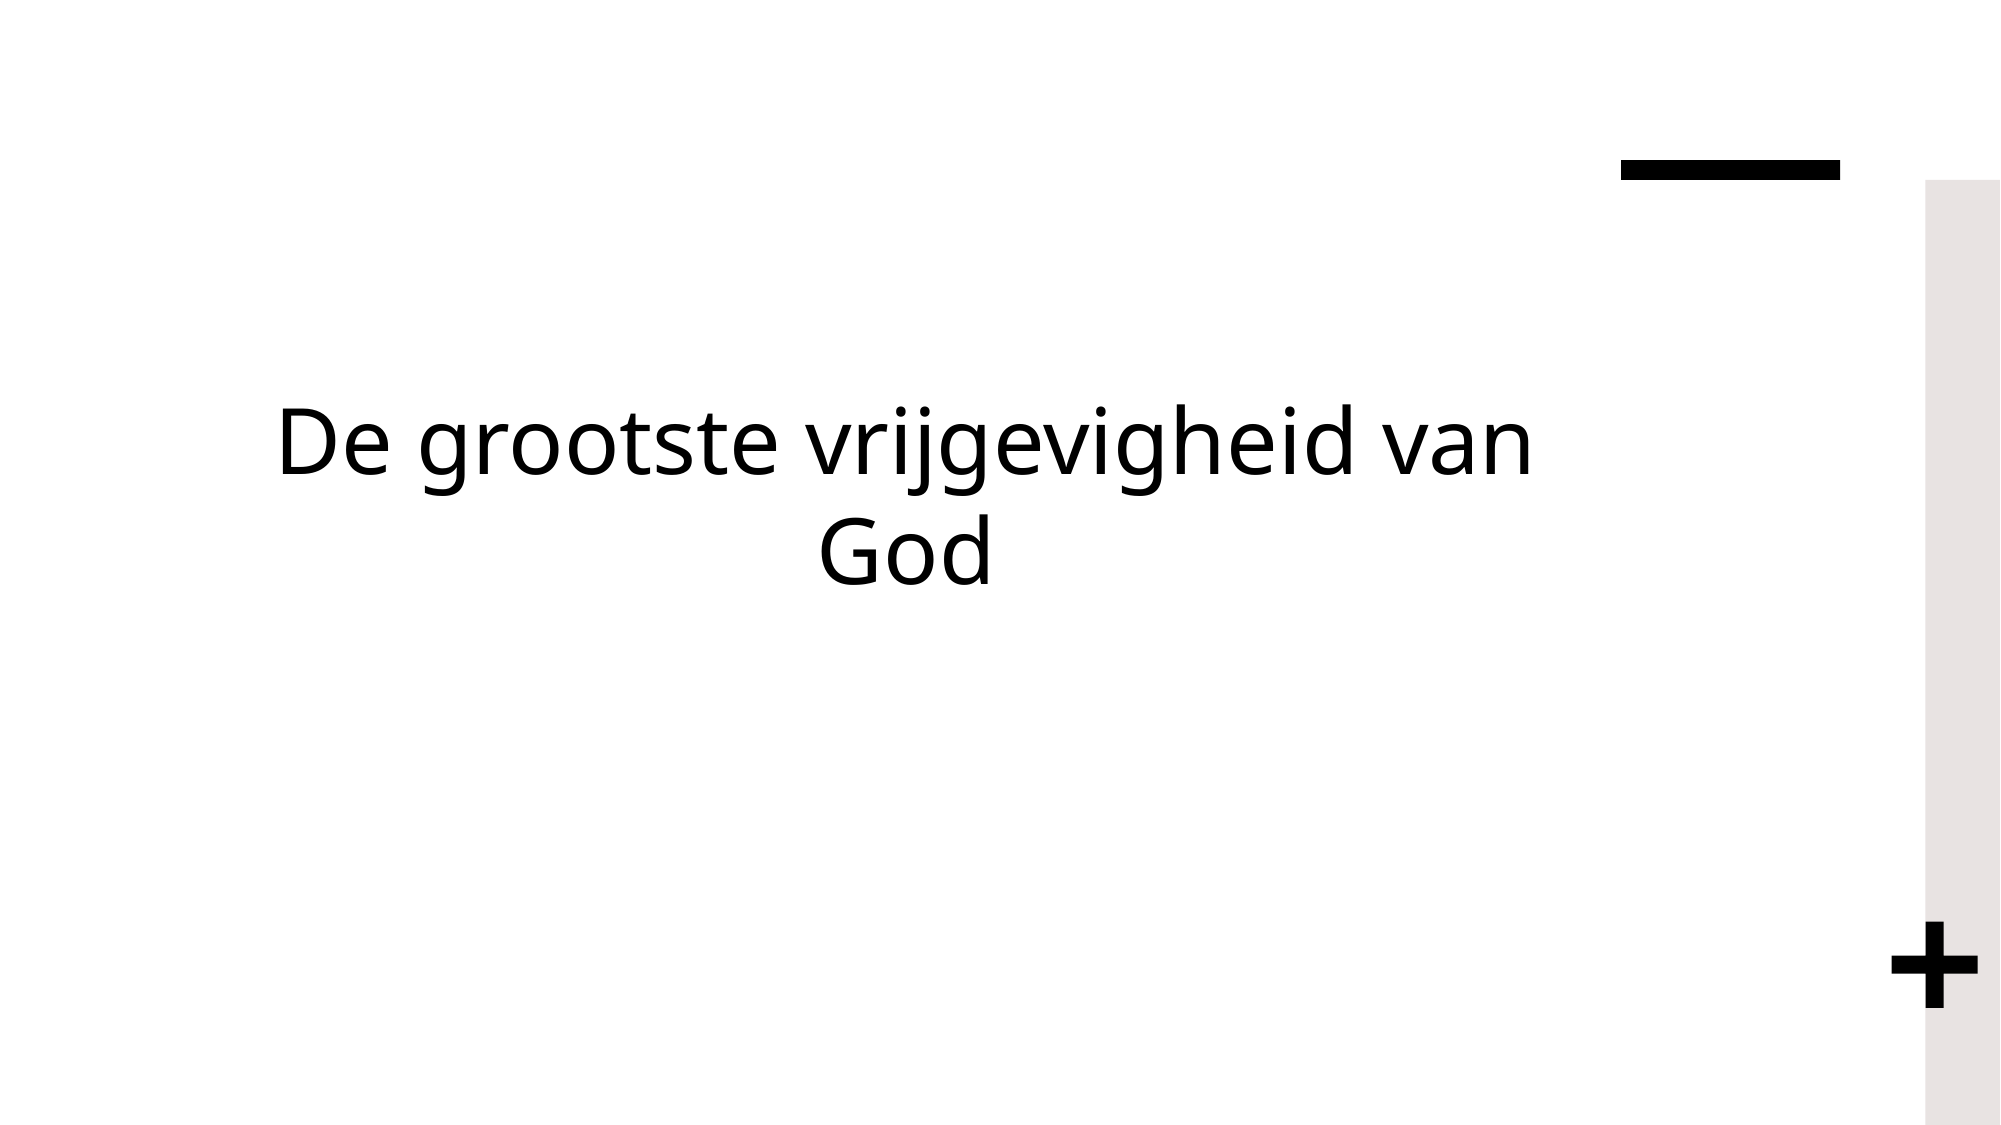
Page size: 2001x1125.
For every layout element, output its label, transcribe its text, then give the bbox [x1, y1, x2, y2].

title De grootste vrijgevigheid van God [168, 375, 1644, 897]
